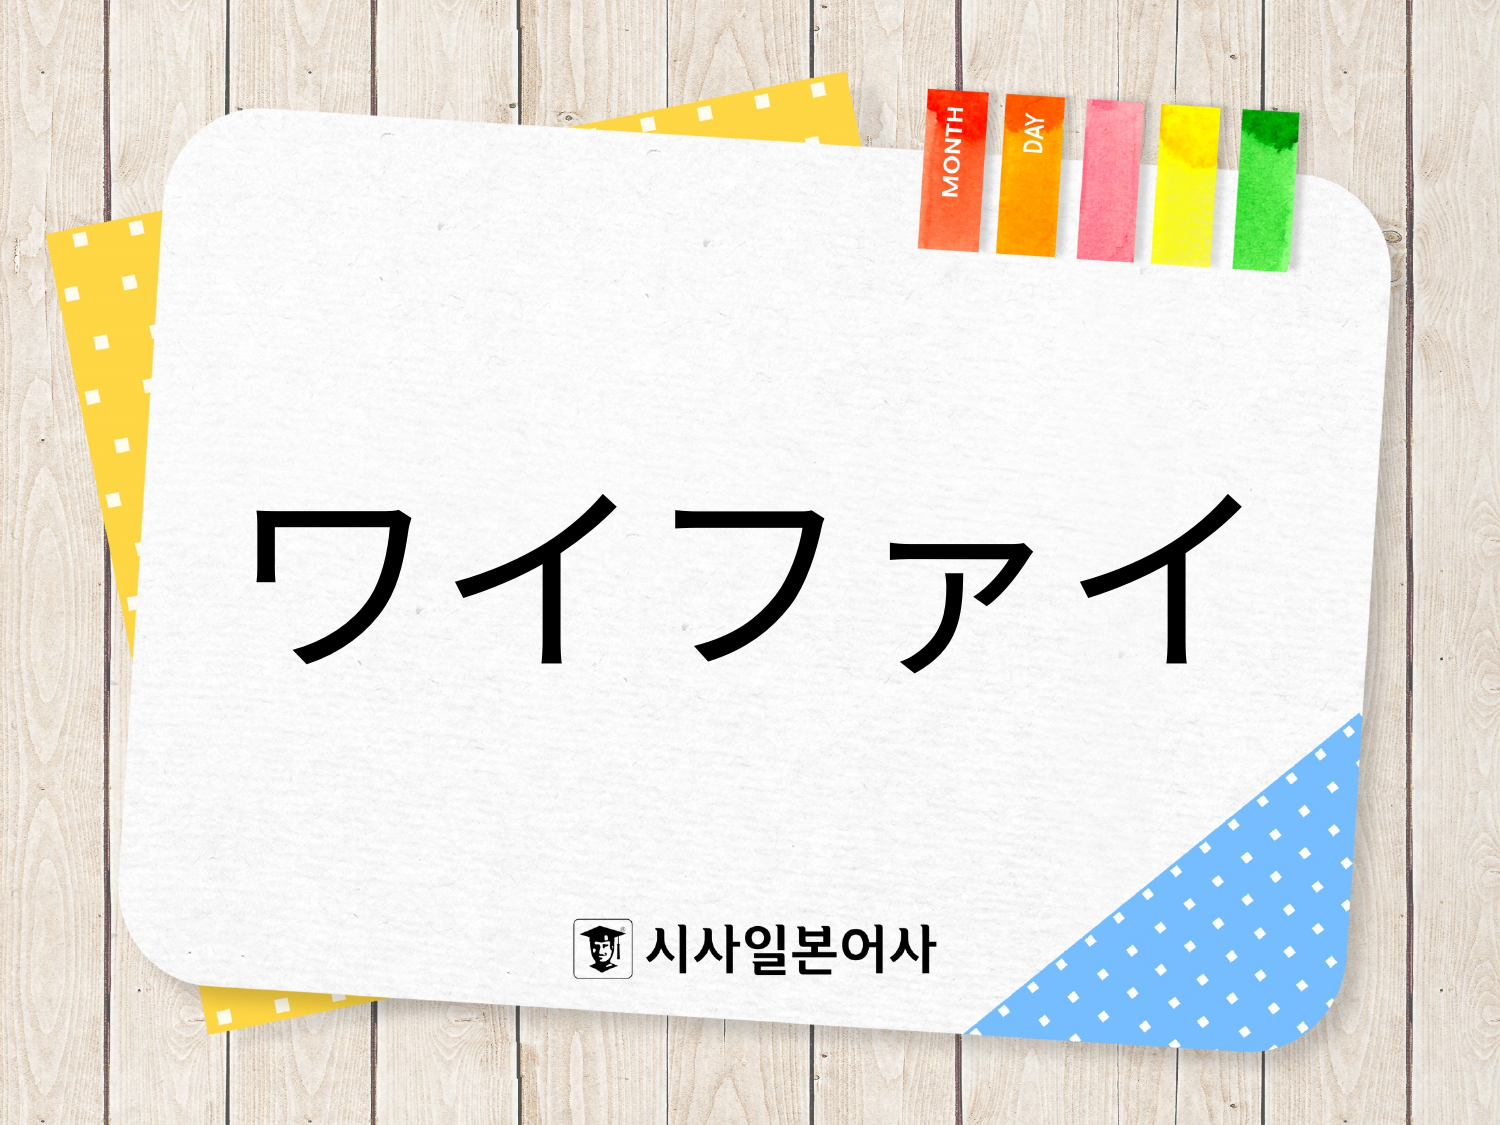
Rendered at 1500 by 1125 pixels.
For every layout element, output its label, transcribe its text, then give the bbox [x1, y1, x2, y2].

title ワイファイ [75, 338, 1425, 811]
picture [0, 0, 1500, 1125]
